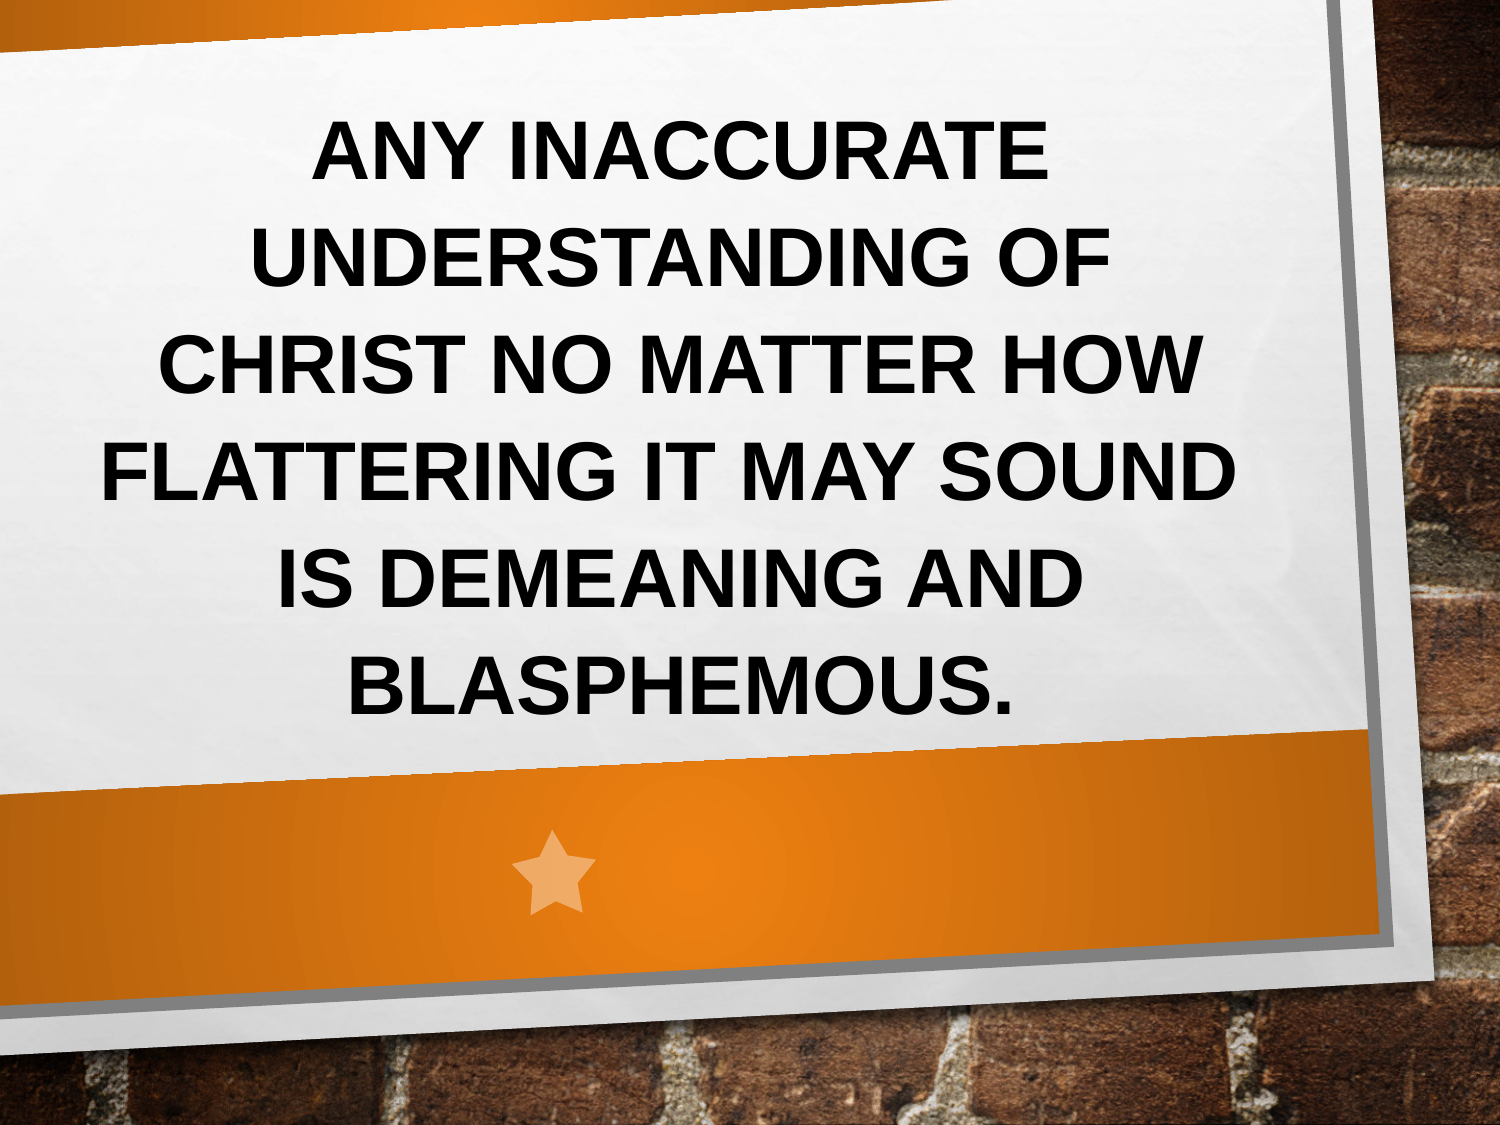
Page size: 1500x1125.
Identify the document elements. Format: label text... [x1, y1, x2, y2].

text_box ANY INACCURATE UNDERSTANDING OF CHRIST NO MATTER HOW FLATTERING IT MAY SOUND IS DEMEANING AND BLASPHEMOUS. [75, 82, 1287, 739]
picture [0, 0, 1500, 1125]
